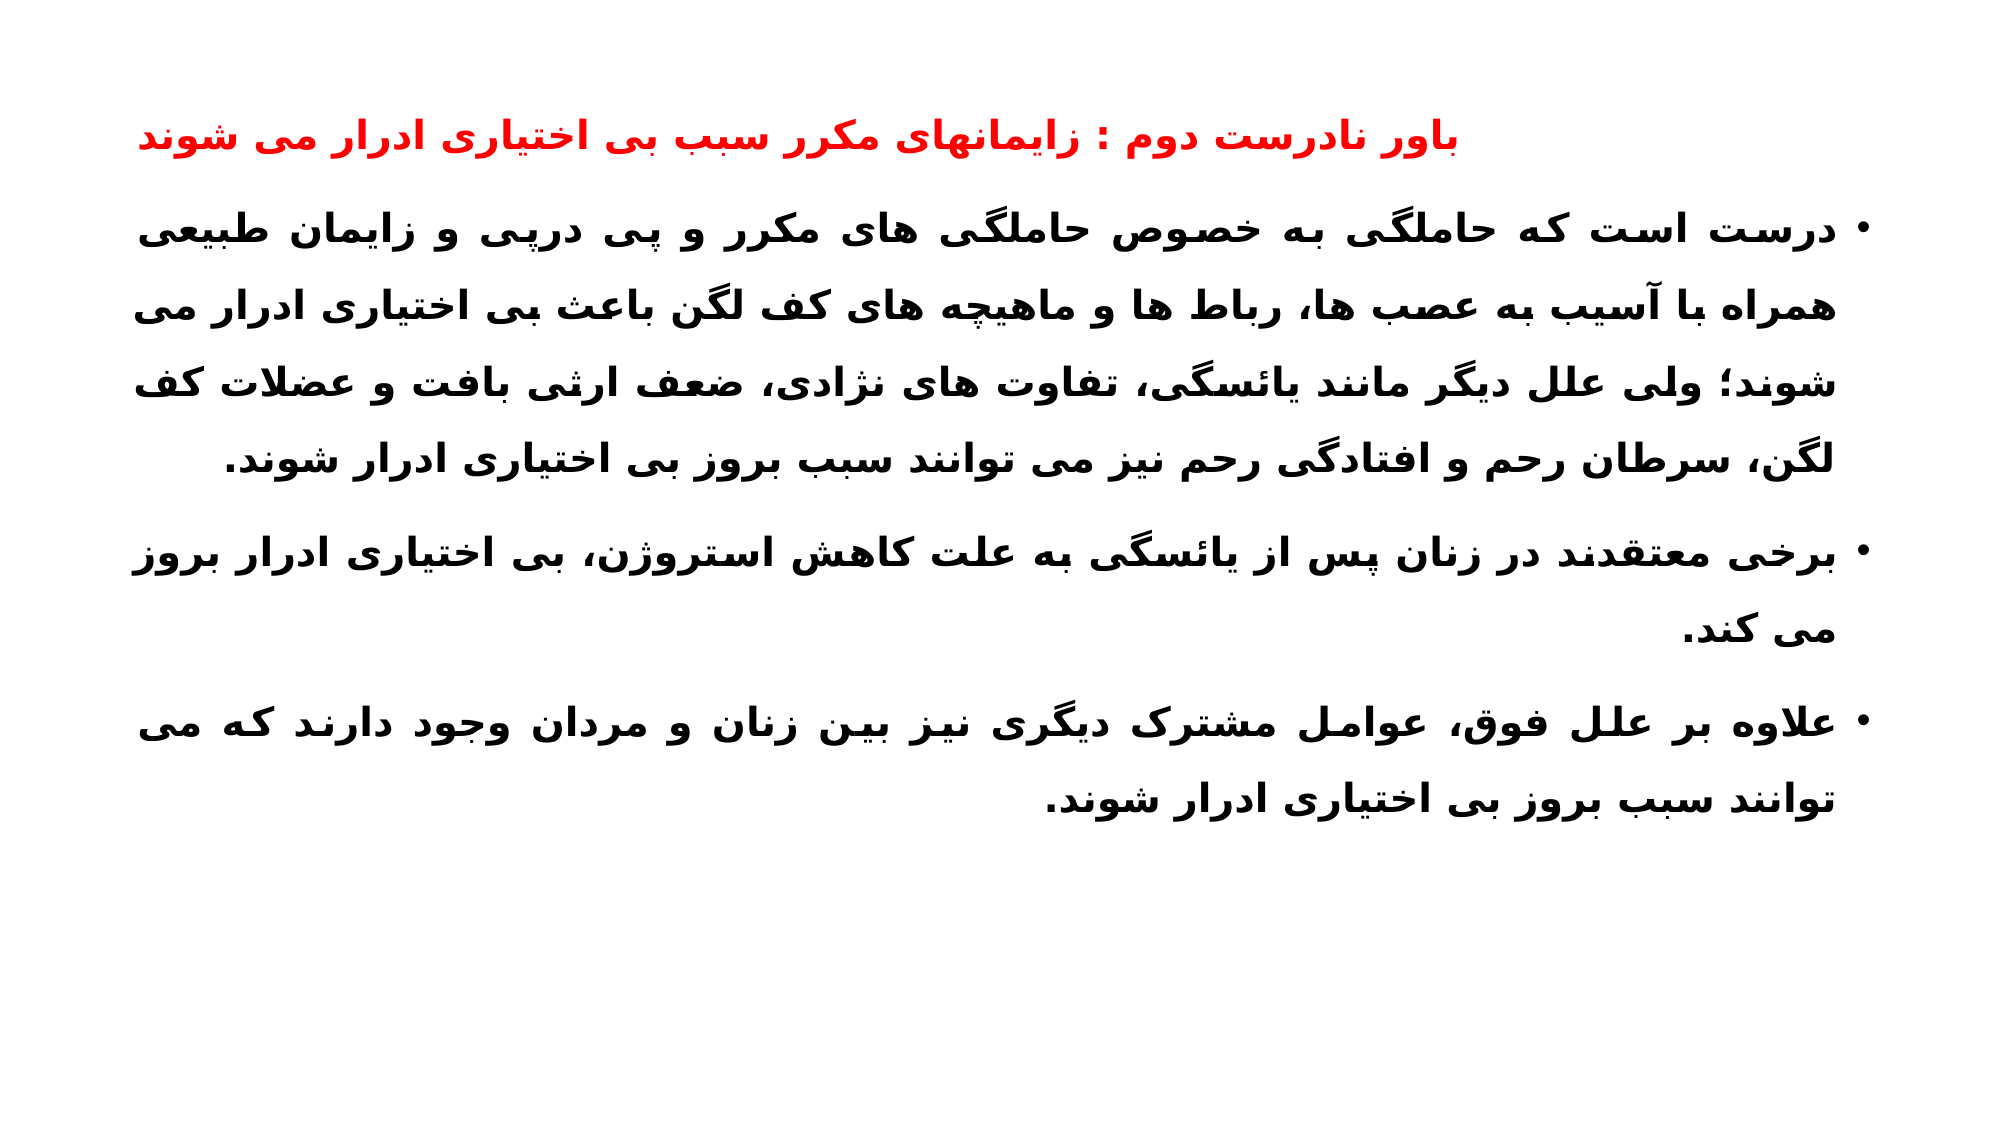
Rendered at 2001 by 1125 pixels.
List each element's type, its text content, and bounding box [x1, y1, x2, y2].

text_box [624, 509, 1375, 570]
list باور نادرست دوم : زایمانهای مکرر سبب بی اختیاری ادرار می شوند درست است که حاملگی به خصوص حاملگی های مکرر و پی درپی و زایمان طبیعی همراه با آسیب به عصب ها، رباط ها و ماهیچه های کف لگن باعث بی اختیاری ادرار می شوند؛ ولی علل دیگر مانند یائسگی، تفاوت های نژادی، ضعف ارثی بافت و عضلات کف لگن، سرطان رحم و افتادگی رحم نیز می توانند سبب بروز بی اختیاری ادرار شوند. برخی معتقدند در زنان پس از یائسگی به علت کاهش استروژن، بی اختیاری ادرار بروز می کند. علاوه بر علل فوق، عوامل مشترک دیگری نیز بین زنان و مردان وجود دارند که می توانند سبب بروز بی اختیاری ادرار شوند. [117, 72, 1883, 981]
